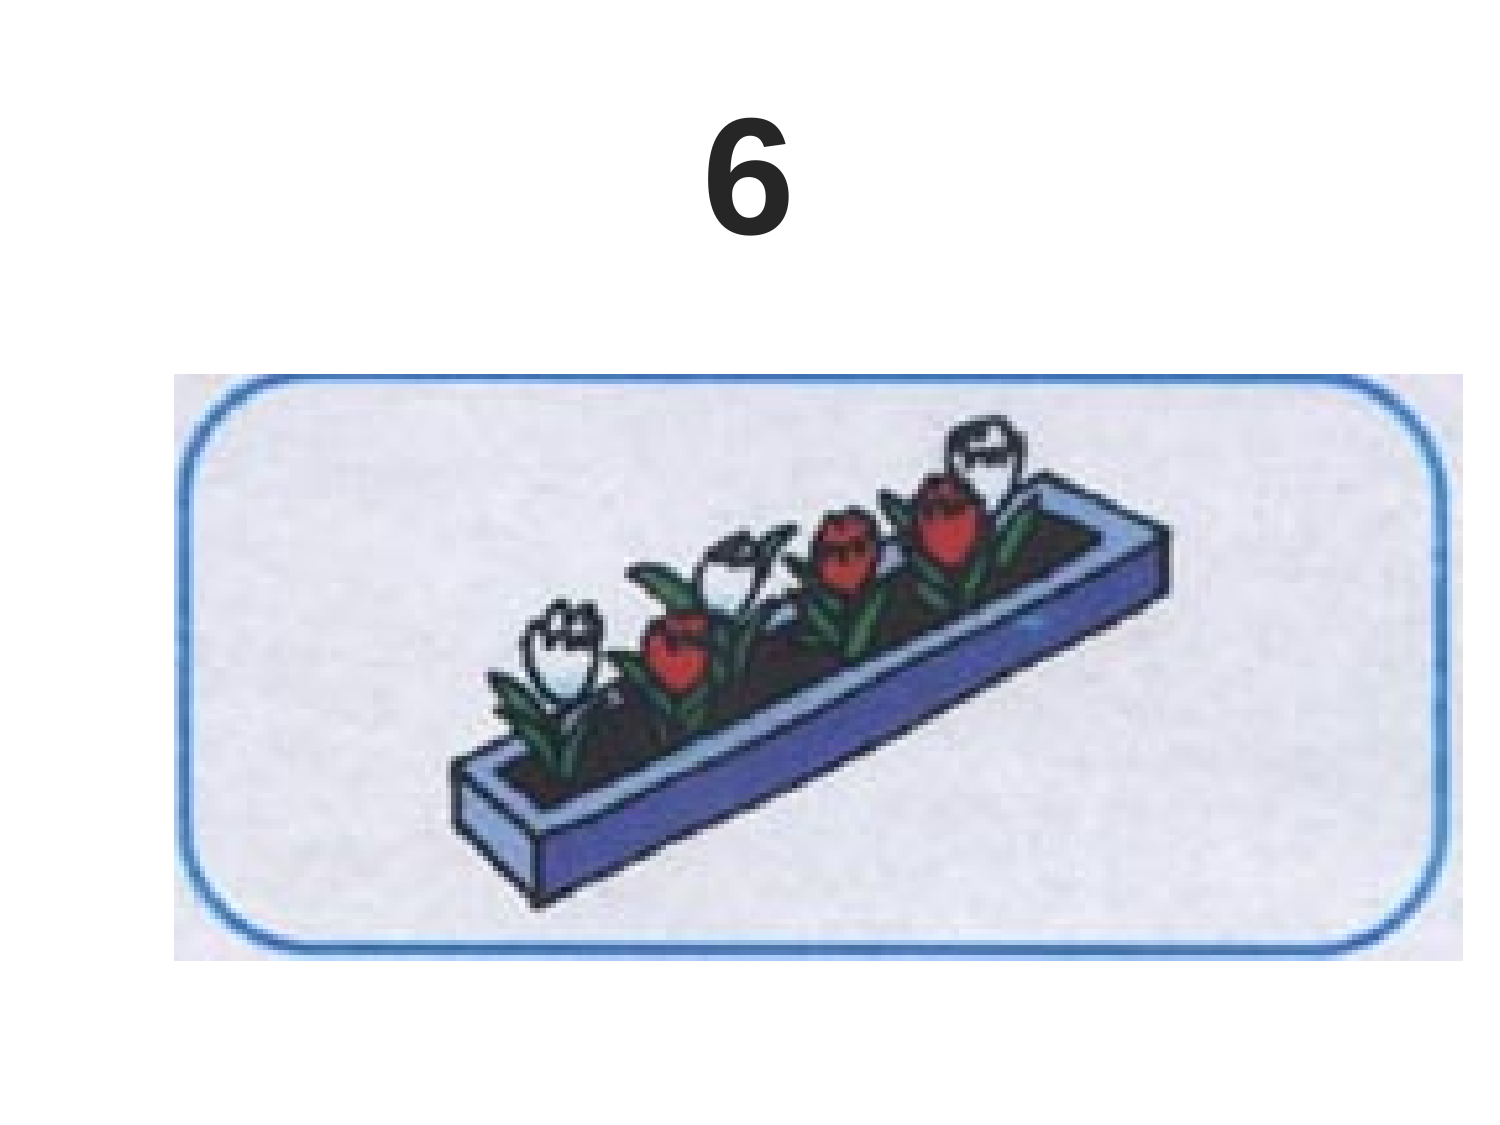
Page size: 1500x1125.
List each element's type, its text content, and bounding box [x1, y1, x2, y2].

title 6 [687, 112, 876, 276]
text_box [174, 374, 1463, 961]
